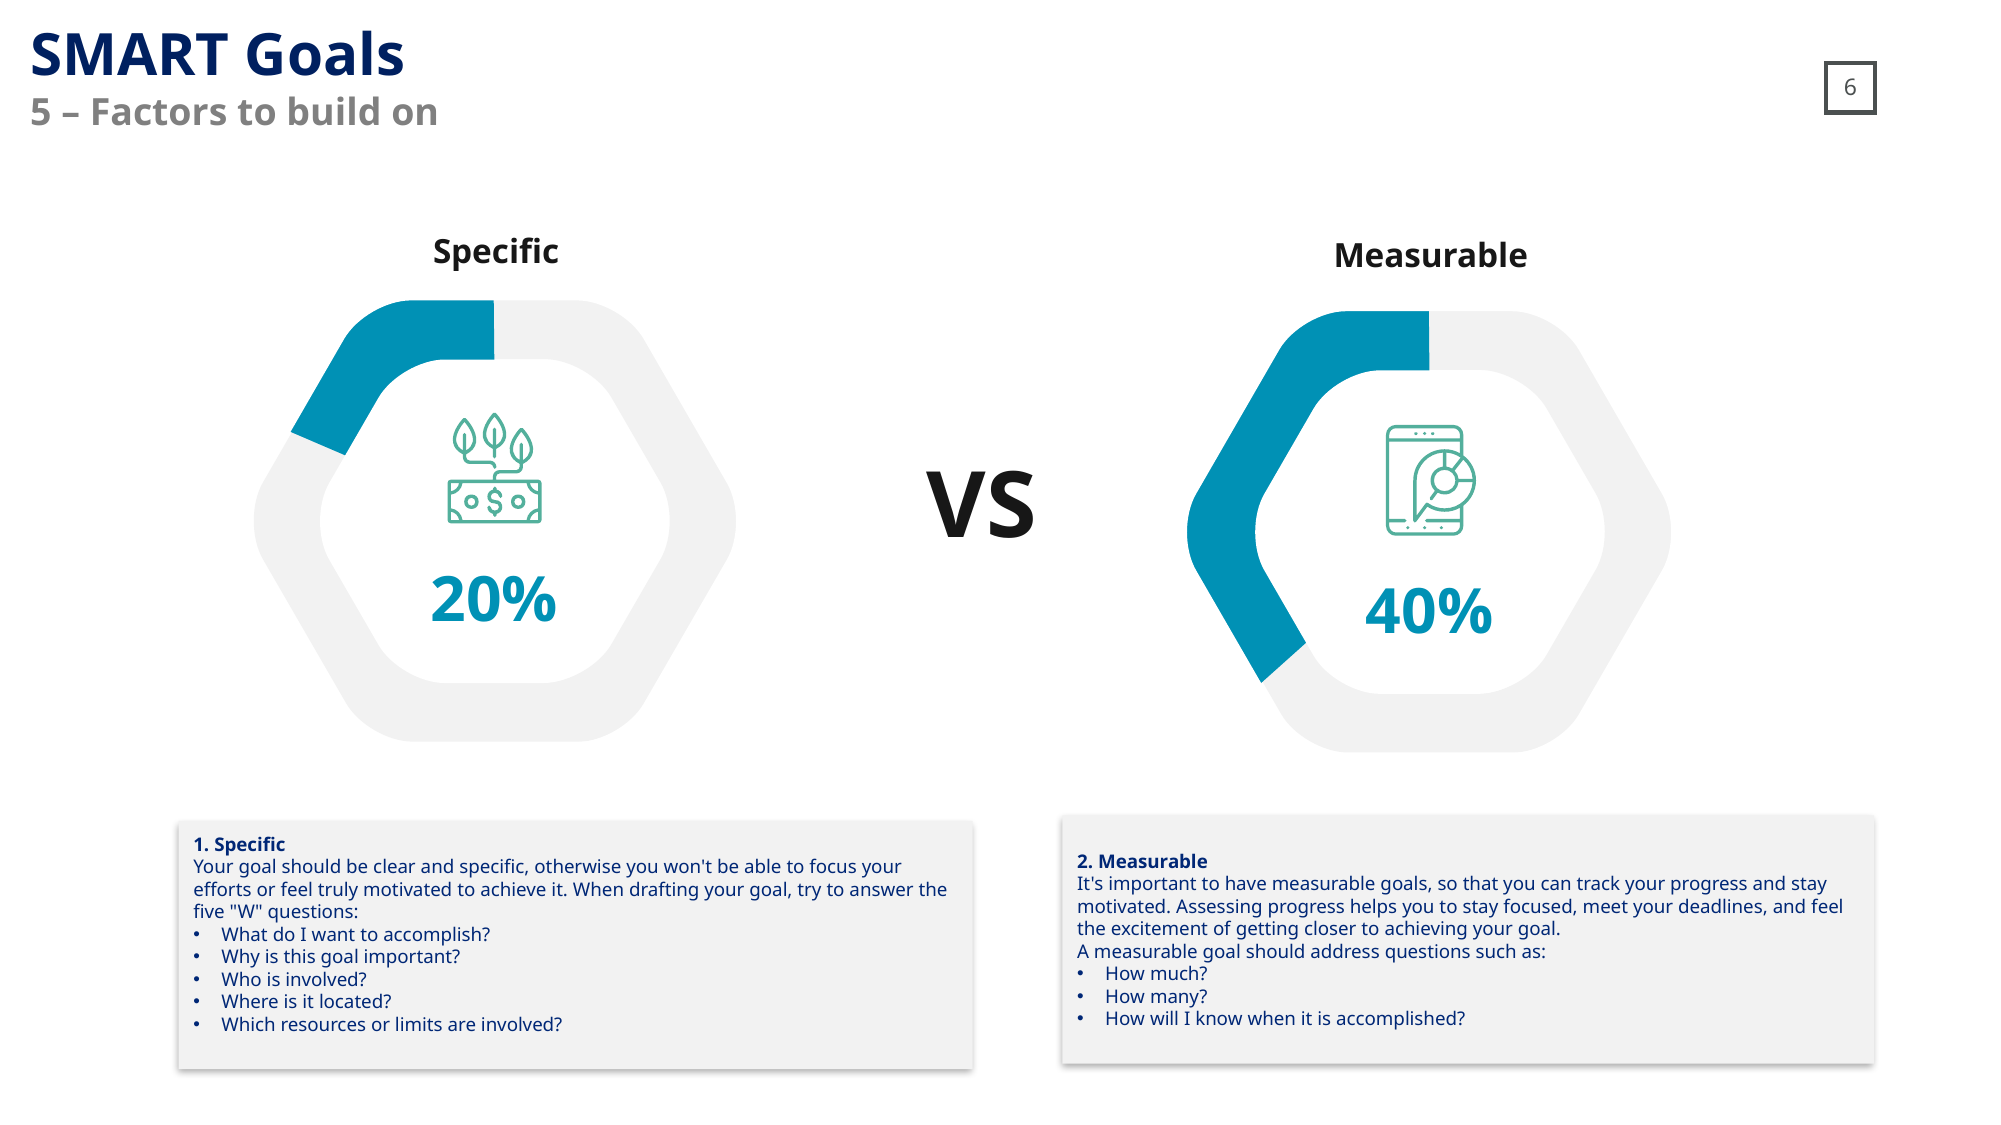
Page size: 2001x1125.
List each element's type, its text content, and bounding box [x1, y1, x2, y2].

text_box Measurable [1318, 226, 1544, 270]
text_box VS [911, 438, 1052, 563]
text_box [1174, 270, 1685, 798]
text_box SMART Goals 5 – Factors to build on [15, 10, 750, 140]
text_box 1. Specific Your goal should be clear and specific, otherwise you won't be able to focus your efforts or feel truly motivated to achieve it. When drafting your goal, try to answer the five "W" questions: What do I want to accomplish? Why is this goal important? Who is involved? Where is it located? Which resources or limits are involved? [178, 820, 973, 1070]
text_box 2. Measurable It's important to have measurable goals, so that you can track your progress and stay motivated. Assessing progress helps you to stay focused, meet your deadlines, and feel the excitement of getting closer to achieving your goal. A measurable goal should address questions such as: How much? How many? How will I know when it is accomplished? [1062, 815, 1875, 1064]
text_box Specific [418, 223, 575, 259]
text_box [239, 259, 750, 787]
